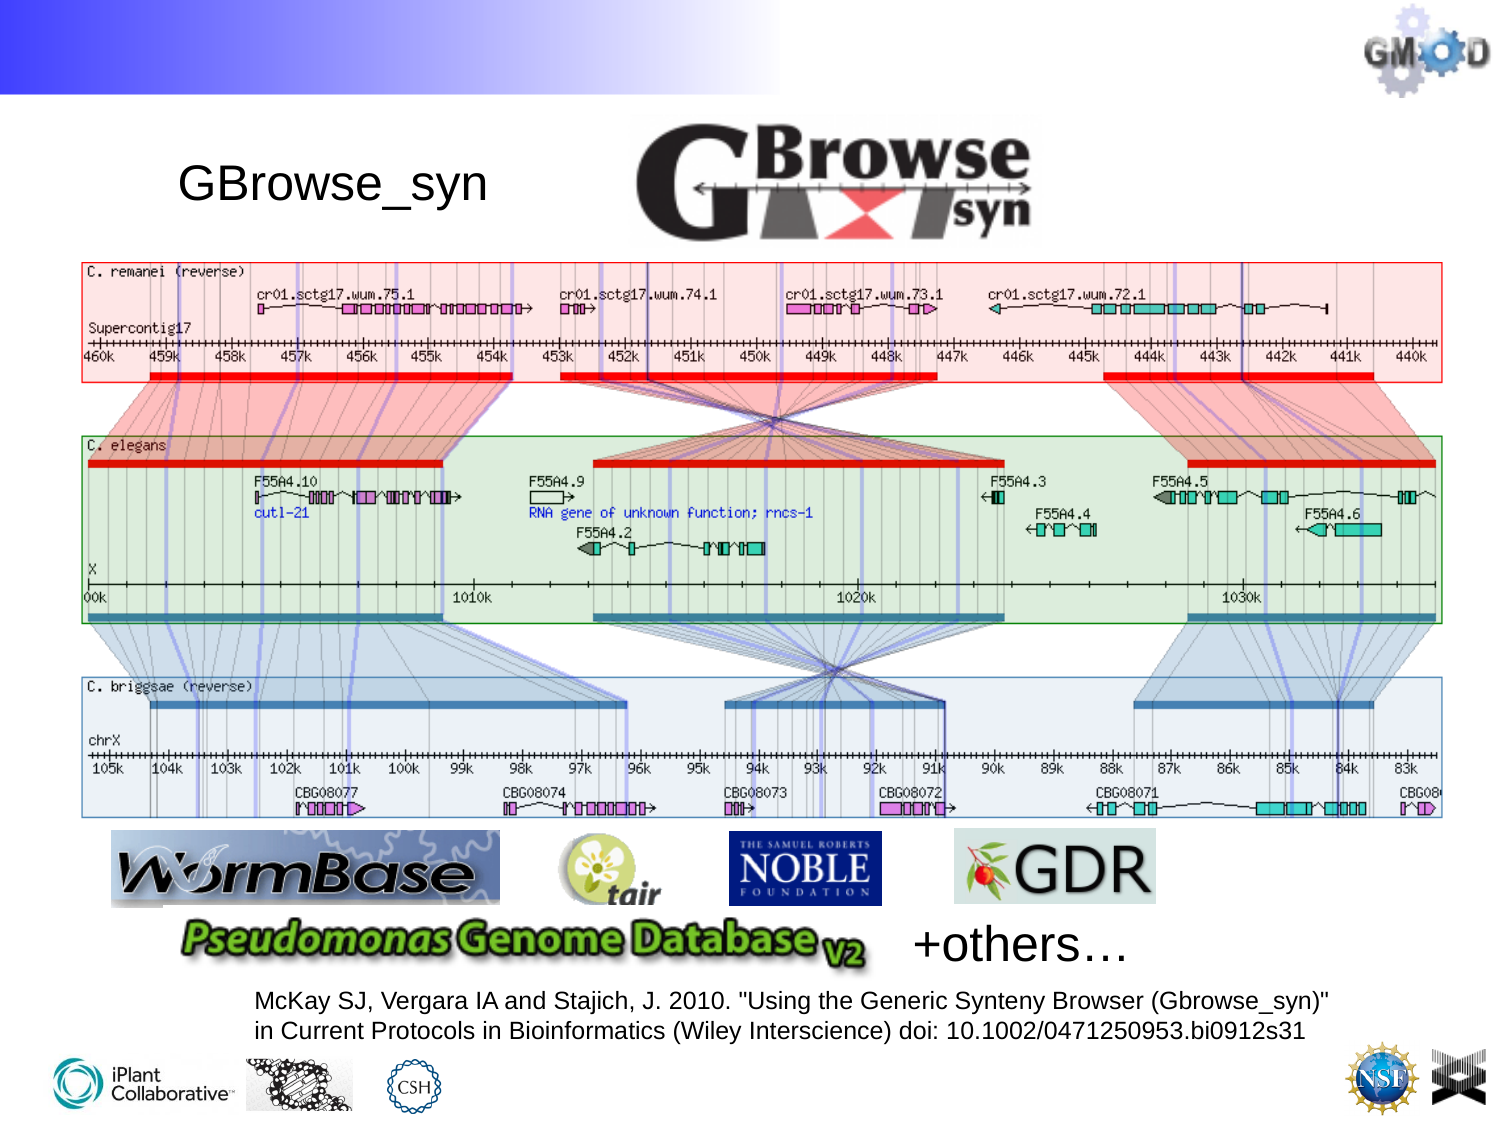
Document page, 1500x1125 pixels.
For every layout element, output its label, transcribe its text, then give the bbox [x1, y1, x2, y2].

text_box McKay SJ, Vergara IA and Stajich, J. 2010. "Using the Generic Synteny Browser (Gbrowse_syn)" in Current Protocols in Bioinformatics (Wiley Interscience) doi: 10.1002/0471250953.bi0912s31 [239, 976, 1354, 1052]
picture [382, 1054, 442, 1116]
picture [246, 1056, 353, 1113]
picture [74, 262, 1449, 983]
picture [953, 828, 1156, 904]
picture [39, 1053, 240, 1115]
picture [1431, 1049, 1487, 1105]
picture [1344, 1040, 1420, 1116]
text_box [0, 0, 1497, 98]
text_box +others… [897, 904, 1146, 976]
picture [626, 114, 1044, 249]
text_box GBrowse_syn [162, 142, 504, 218]
